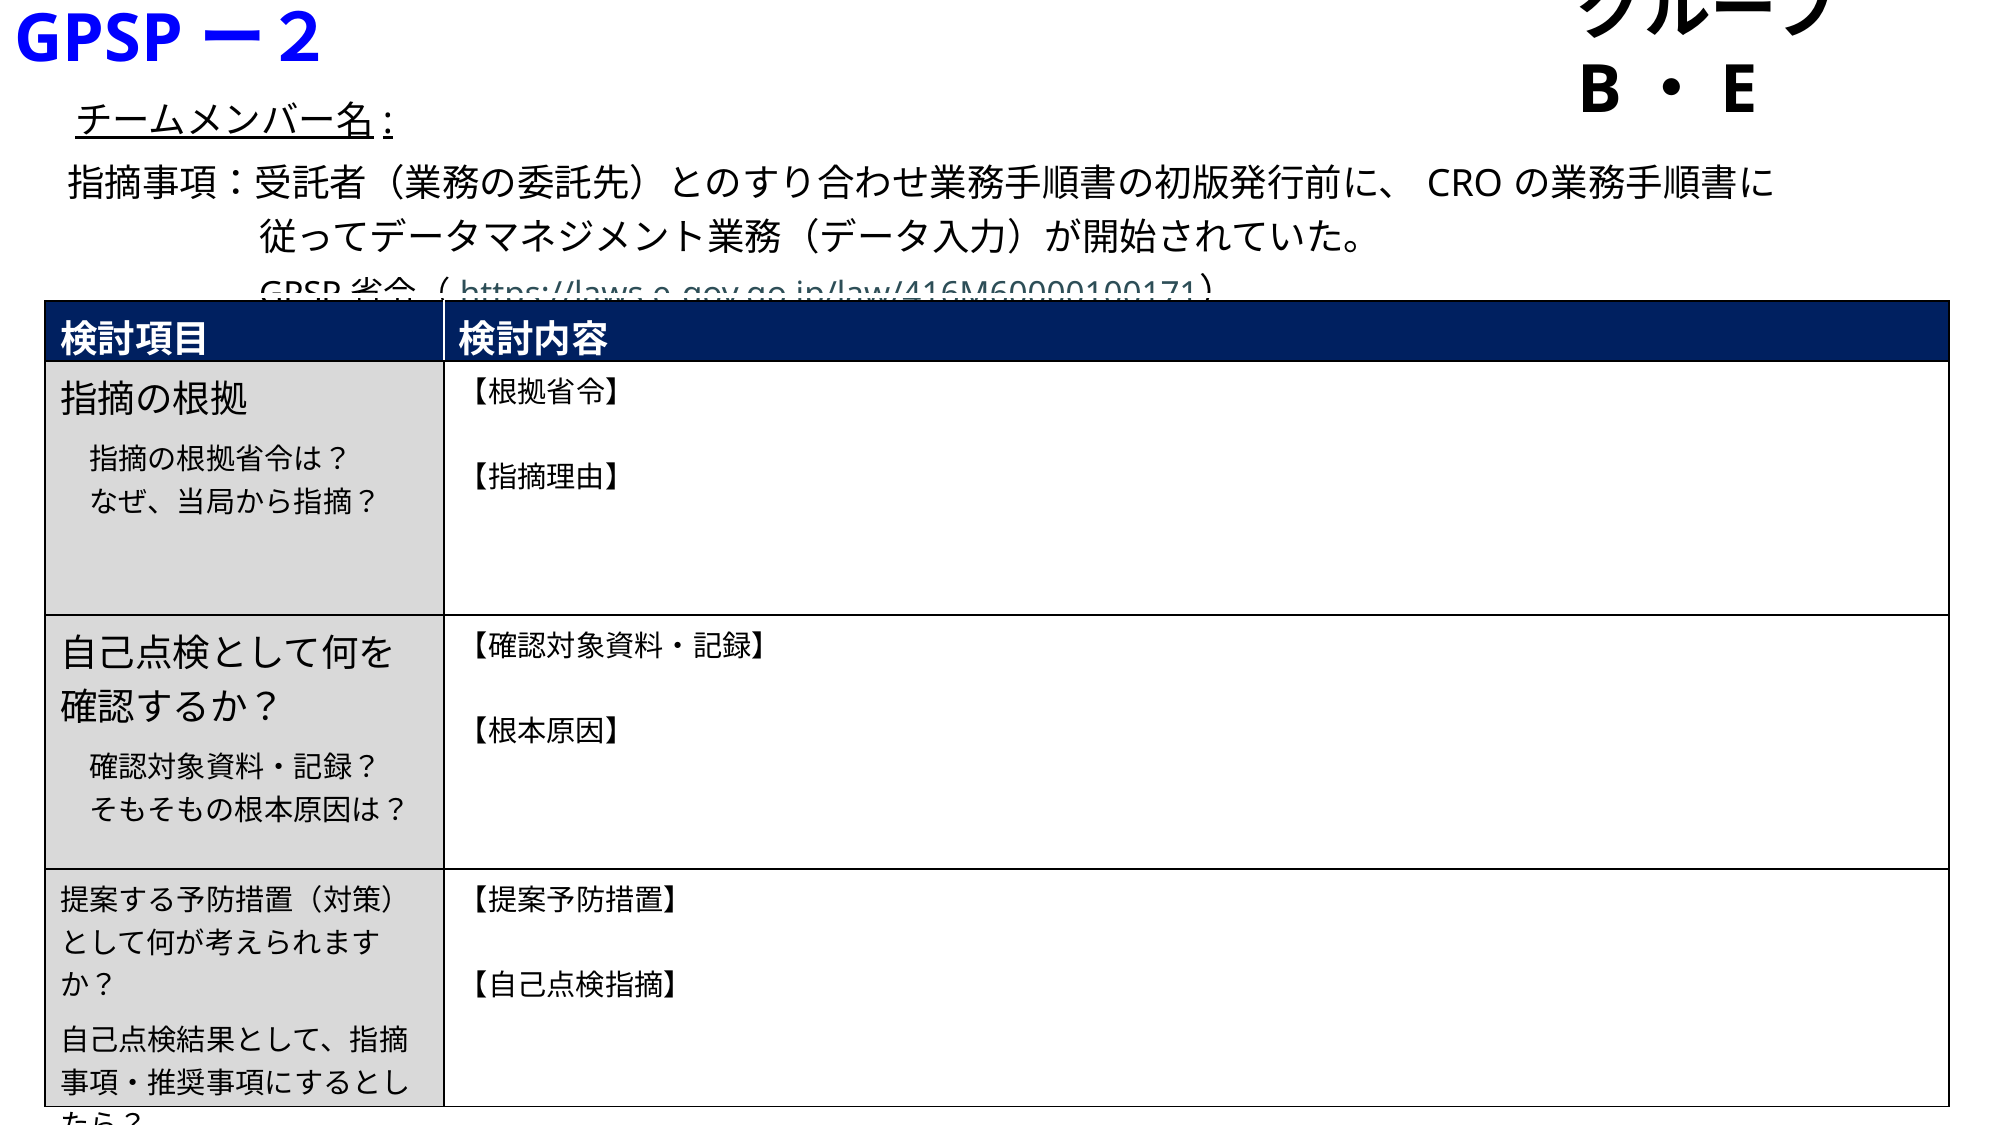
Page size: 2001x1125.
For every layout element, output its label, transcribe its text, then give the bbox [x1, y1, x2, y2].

table_header 指摘事項：受託者（業務の委託先）とのすり合わせ業務手順書の初版発行前に、CROの業務手順書に従ってデータマネジメント業務（データ入力）が開始されていた。 GPSP省令（https://laws.e-gov.go.jp/law/416M60000100171） [53, 146, 1857, 293]
table_header 検討内容 [445, 302, 1948, 360]
table_cell 提案する予防措置（対策）として何が考えられますか？ 自己点検結果として、指摘事項・推奨事項にするとしたら？ [46, 870, 443, 1106]
table_cell 自己点検として何を確認するか？ 確認対象資料・記録？ そもそもの根本原因は？ [46, 616, 443, 868]
table_cell 【確認対象資料・記録】 【根本原因】 [445, 616, 1948, 868]
table_header 検討項目 [46, 302, 443, 360]
text_box GPSPー２ [0, 0, 1904, 77]
table_cell 指摘の根拠 指摘の根拠省令は？ なぜ、当局から指摘？ [46, 362, 443, 614]
text_box [17, 148, 1421, 952]
table_cell 【提案予防措置】 【自己点検指摘】 [445, 870, 1948, 1106]
table_cell 【根拠省令】 【指摘理由】 [445, 362, 1948, 614]
text_box グループ B・E [1562, 3, 2000, 89]
text_box チームメンバー名: [45, 88, 1859, 149]
